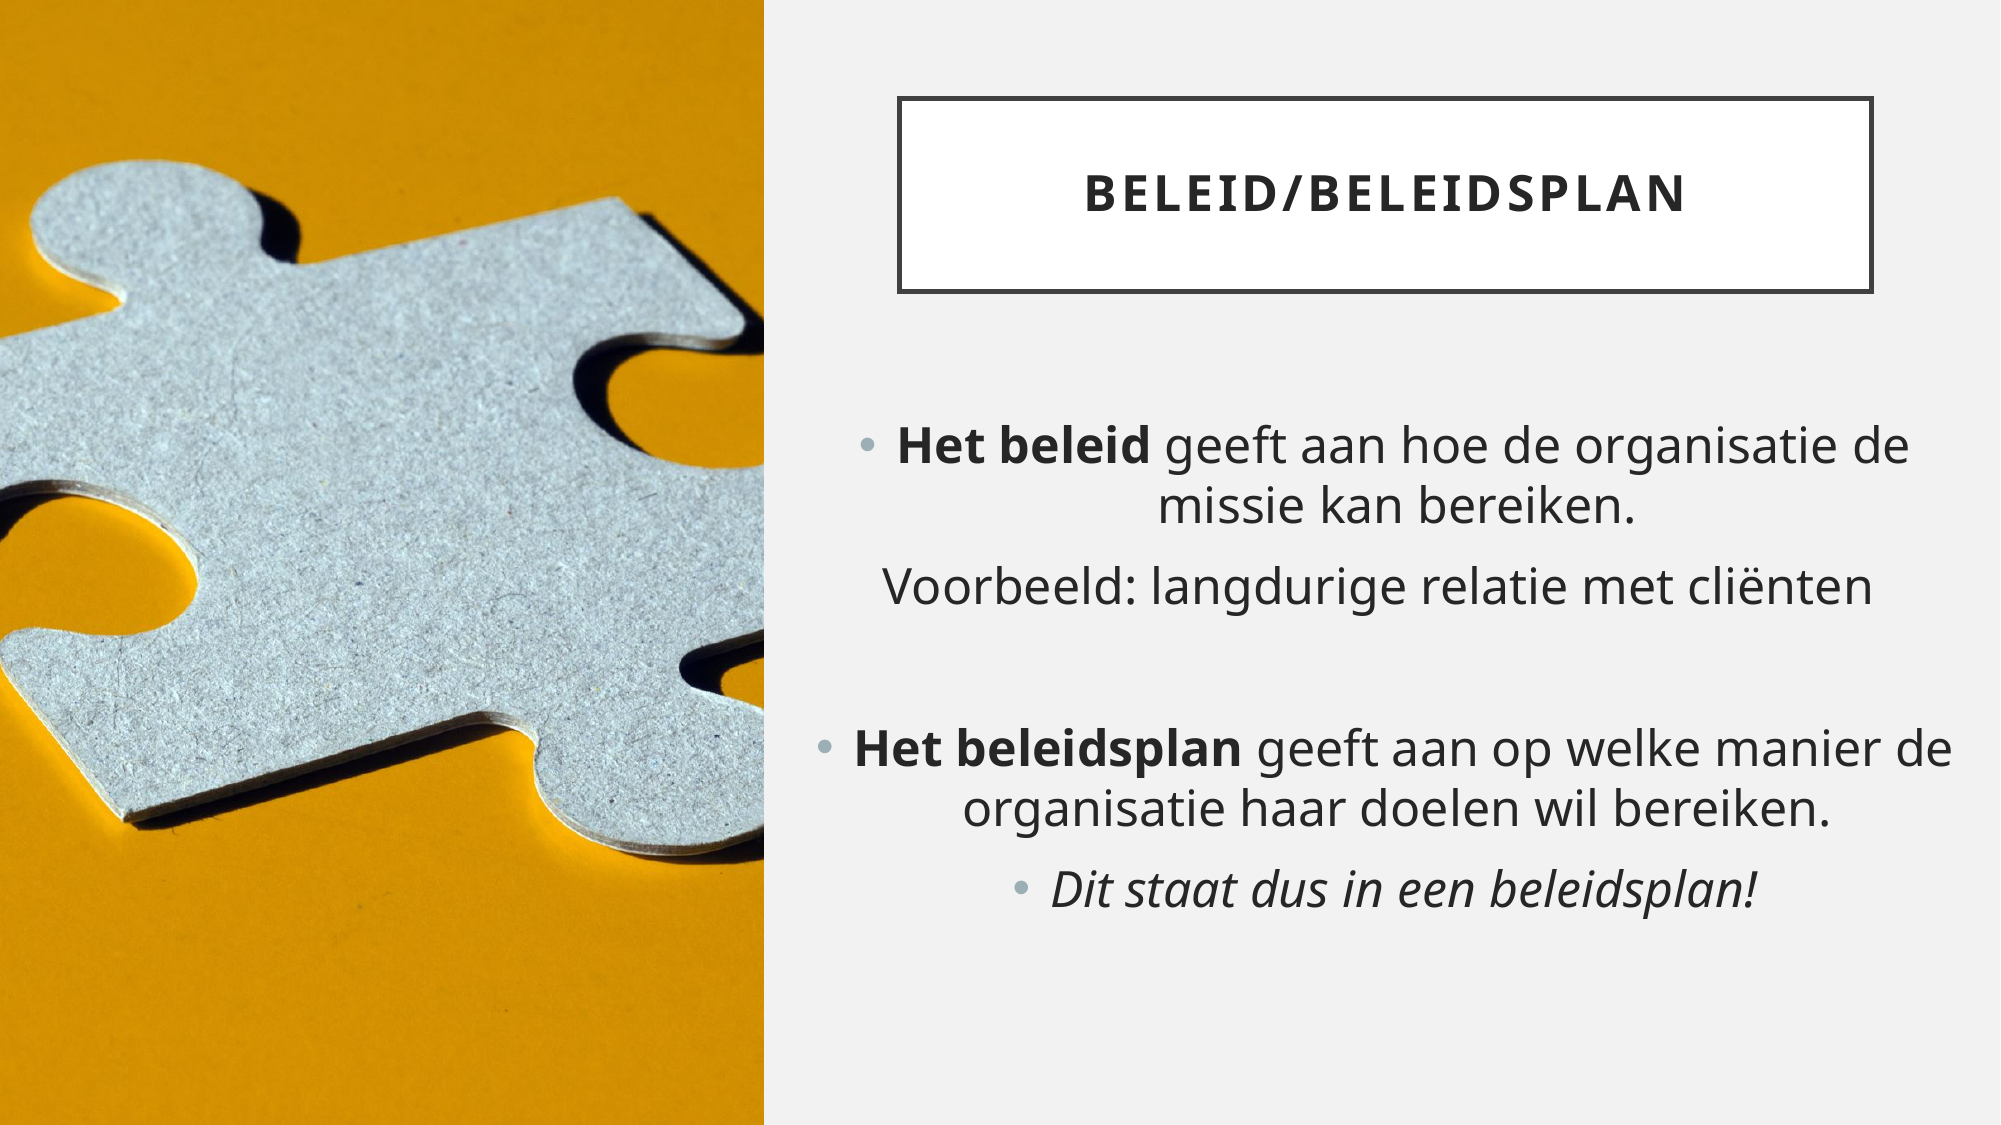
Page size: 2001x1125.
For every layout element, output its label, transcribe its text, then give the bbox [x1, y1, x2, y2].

title beleid/beleidsplan [897, 96, 1874, 294]
picture [0, 0, 764, 1125]
list Het beleid geeft aan hoe de organisatie de missie kan bereiken. Voorbeeld: langdurige relatie met cliënten Het beleidsplan geeft aan op welke manier de organisatie haar doelen wil bereiken. Dit staat dus in een beleidsplan! [793, 406, 1977, 1027]
